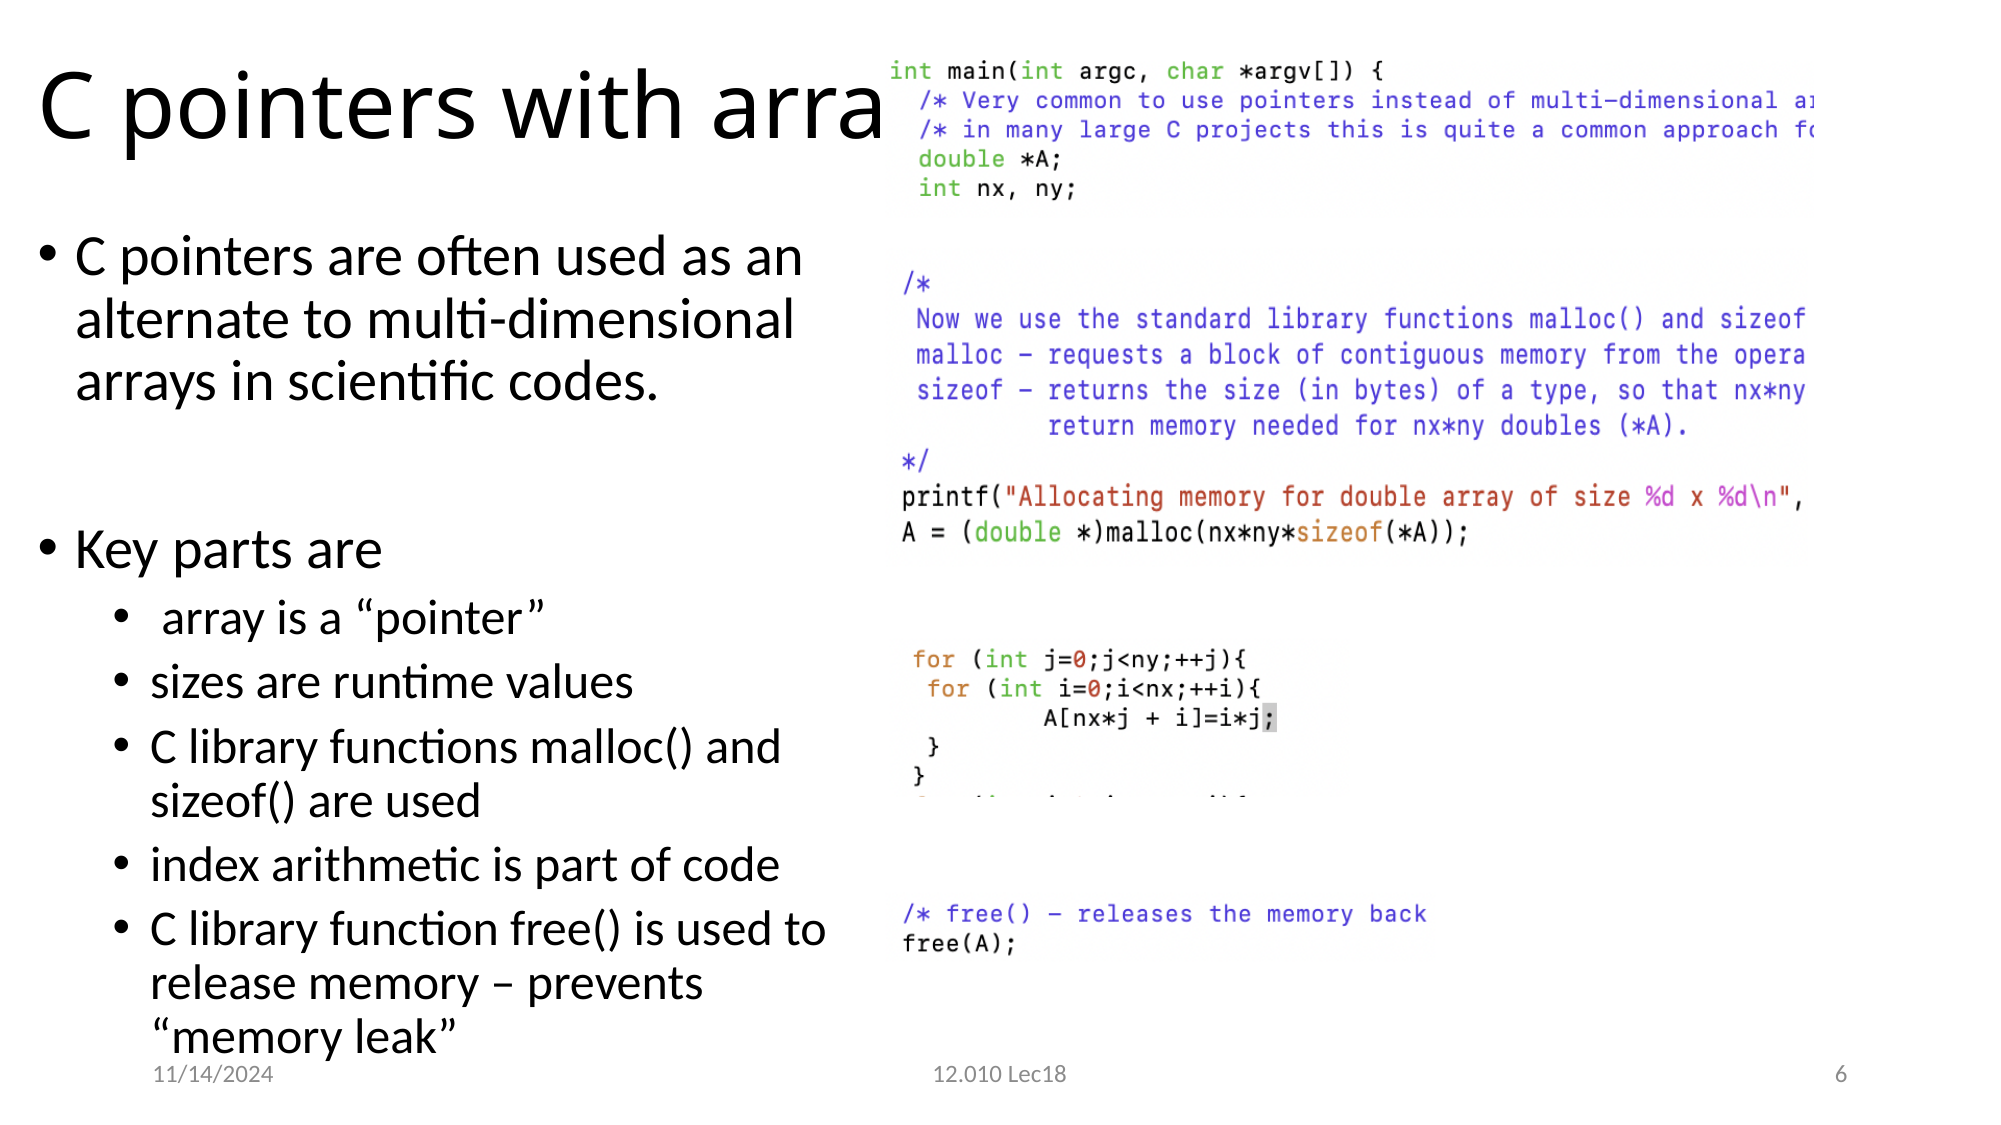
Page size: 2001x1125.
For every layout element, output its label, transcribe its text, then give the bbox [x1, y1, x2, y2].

list C pointers are often used as an alternate to multi-dimensional arrays in scientific codes. Key parts are array is a “pointer” sizes are runtime values C library functions malloc() and sizeof() are used index arithmetic is part of code C library function free() is used to release memory – prevents “memory leak” [22, 217, 848, 1084]
slide_number 6 [1412, 1042, 1863, 1103]
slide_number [137, 1042, 588, 1103]
picture [885, 60, 1815, 218]
title C pointers with arrays [22, 0, 1748, 218]
picture [885, 247, 1808, 567]
footer 12.010 Lec18 [662, 1042, 1338, 1103]
picture [889, 638, 1350, 797]
picture [885, 892, 1436, 962]
